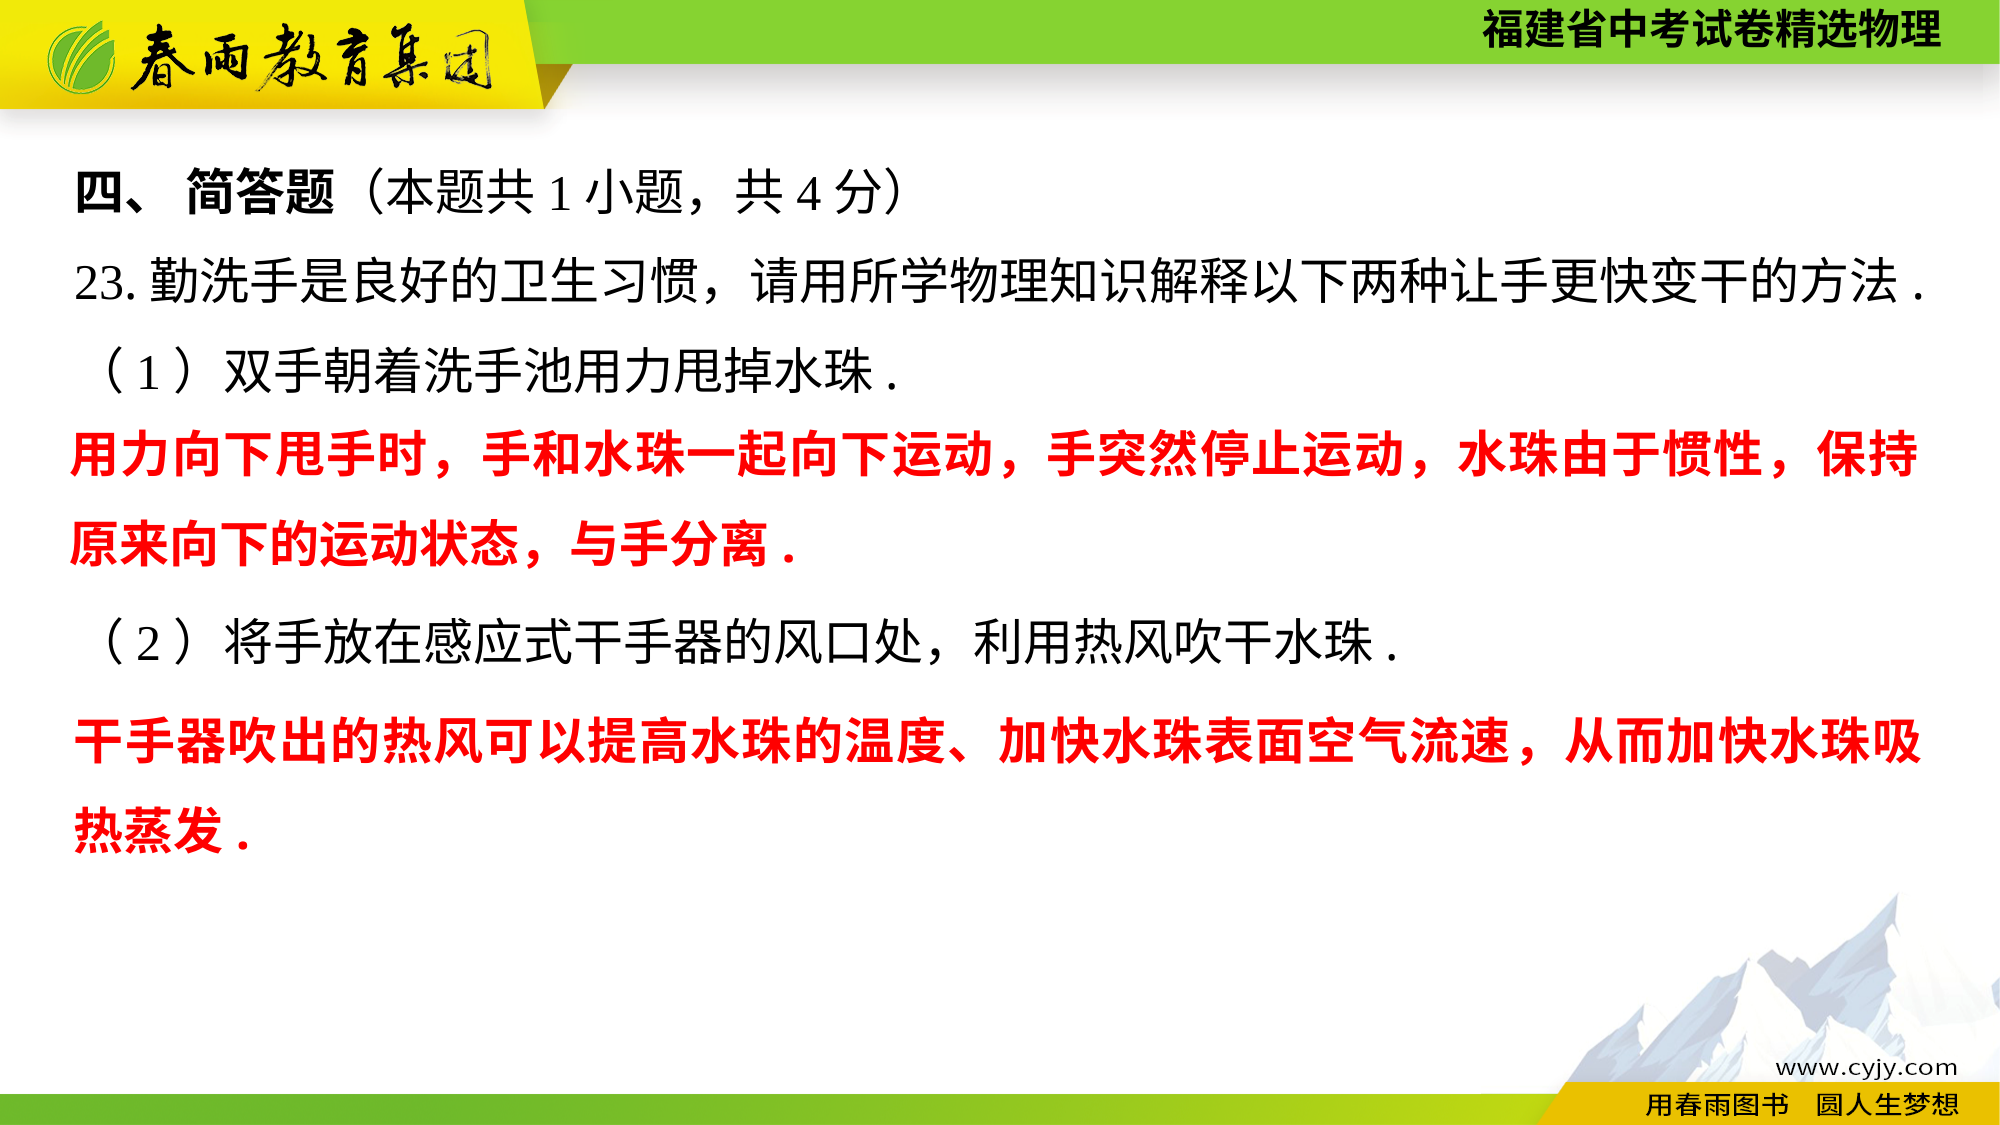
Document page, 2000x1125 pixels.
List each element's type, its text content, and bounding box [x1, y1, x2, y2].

list 四、 简答题（本题共1小题，共4分） 23.勤洗手是良好的卫生习惯，请用所学物理知识解释以下两种让手更快变干的方法. （1）双手朝着洗手池用力甩掉水珠. （2）将手放在感应式干手器的风口处，利用热风吹干水珠. [59, 122, 1944, 683]
picture [0, 0, 2000, 1125]
text_box 干手器吹出的热风可以提高水珠的温度、加快水珠表面空气流速，从而加快水珠吸热蒸发. [59, 672, 1938, 868]
text_box 用力向下甩手时，手和水珠一起向下运动，手突然停止运动，水珠由于惯性，保持原来向下的运动状态，与手分离. [54, 385, 1933, 580]
